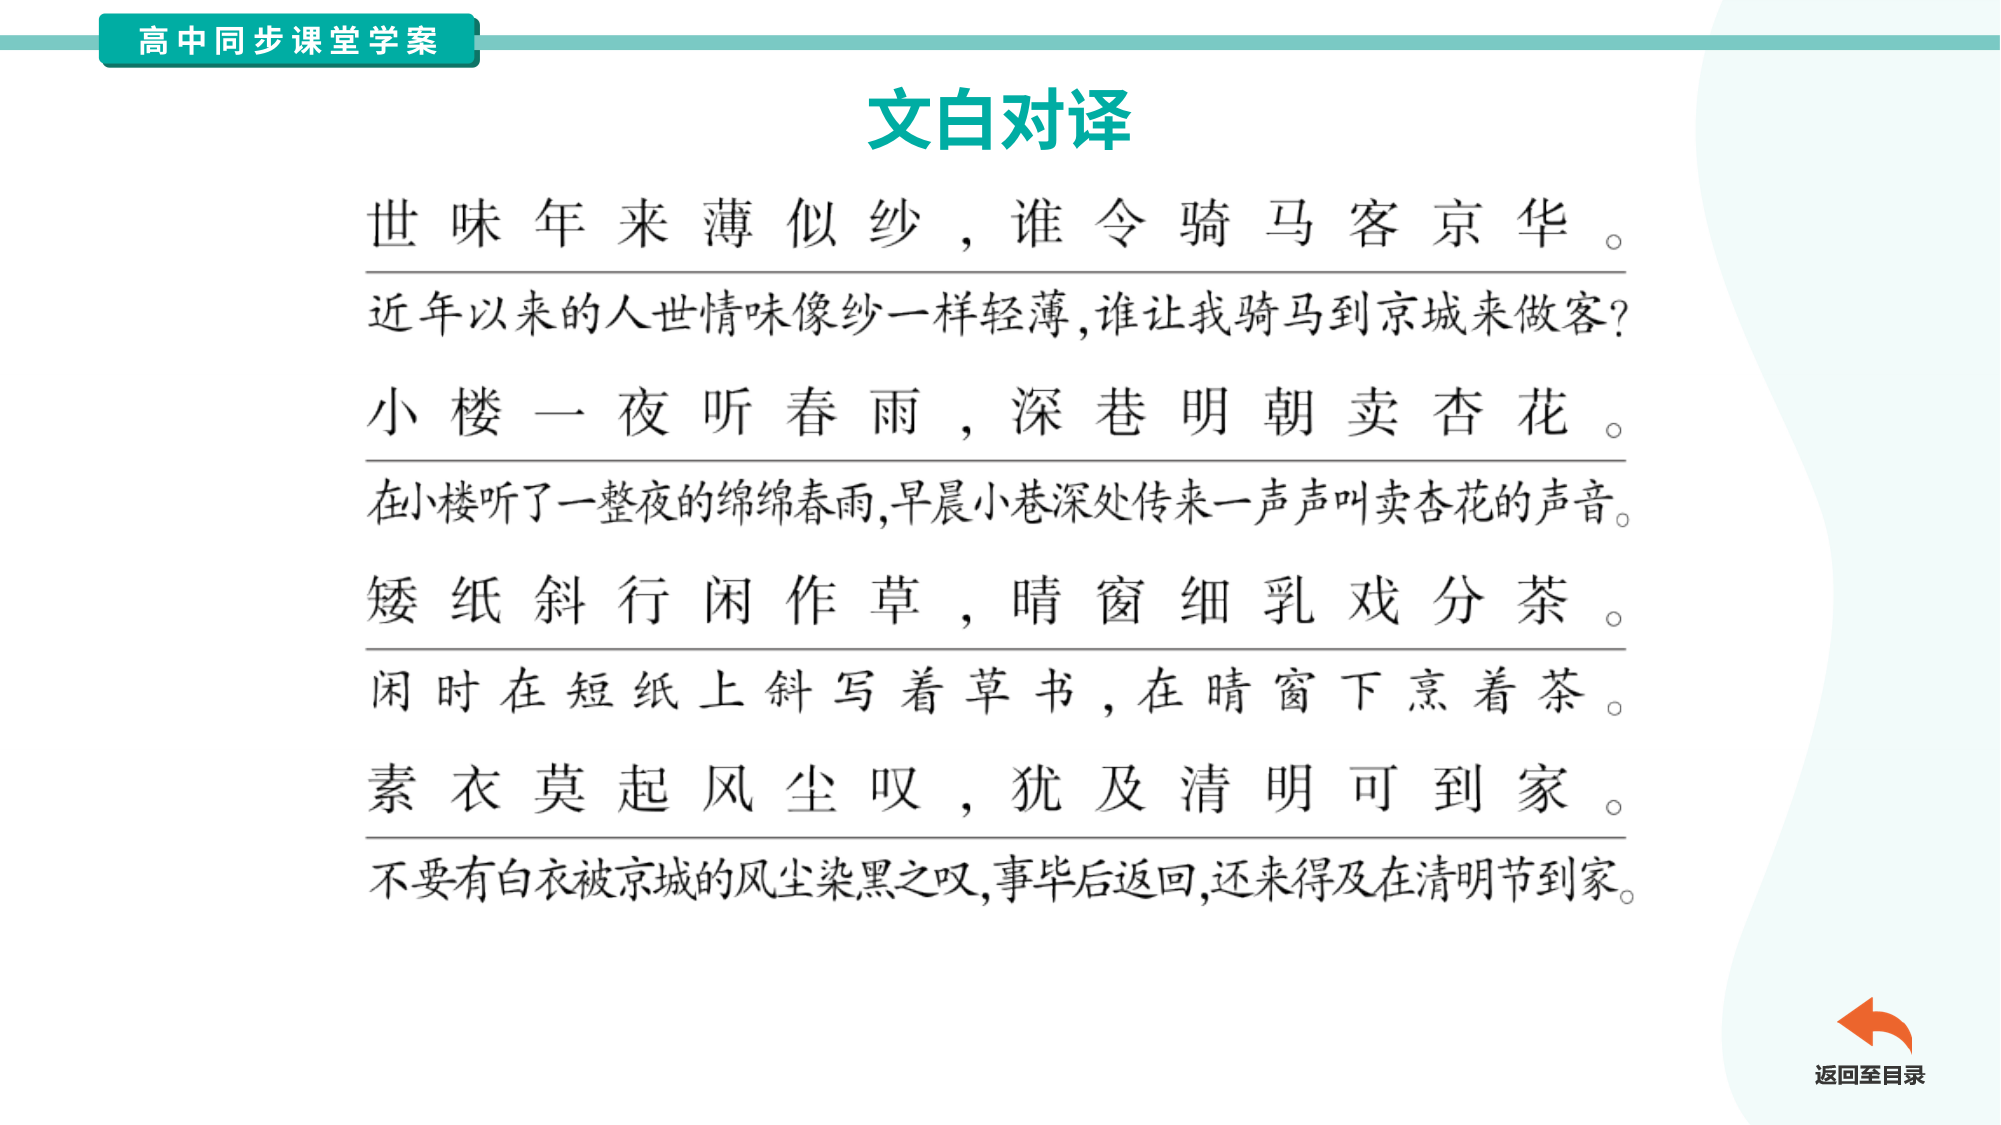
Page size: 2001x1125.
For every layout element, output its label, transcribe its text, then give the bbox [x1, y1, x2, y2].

picture [0, 0, 2000, 1125]
text_box 文白对译 [100, 76, 1899, 223]
